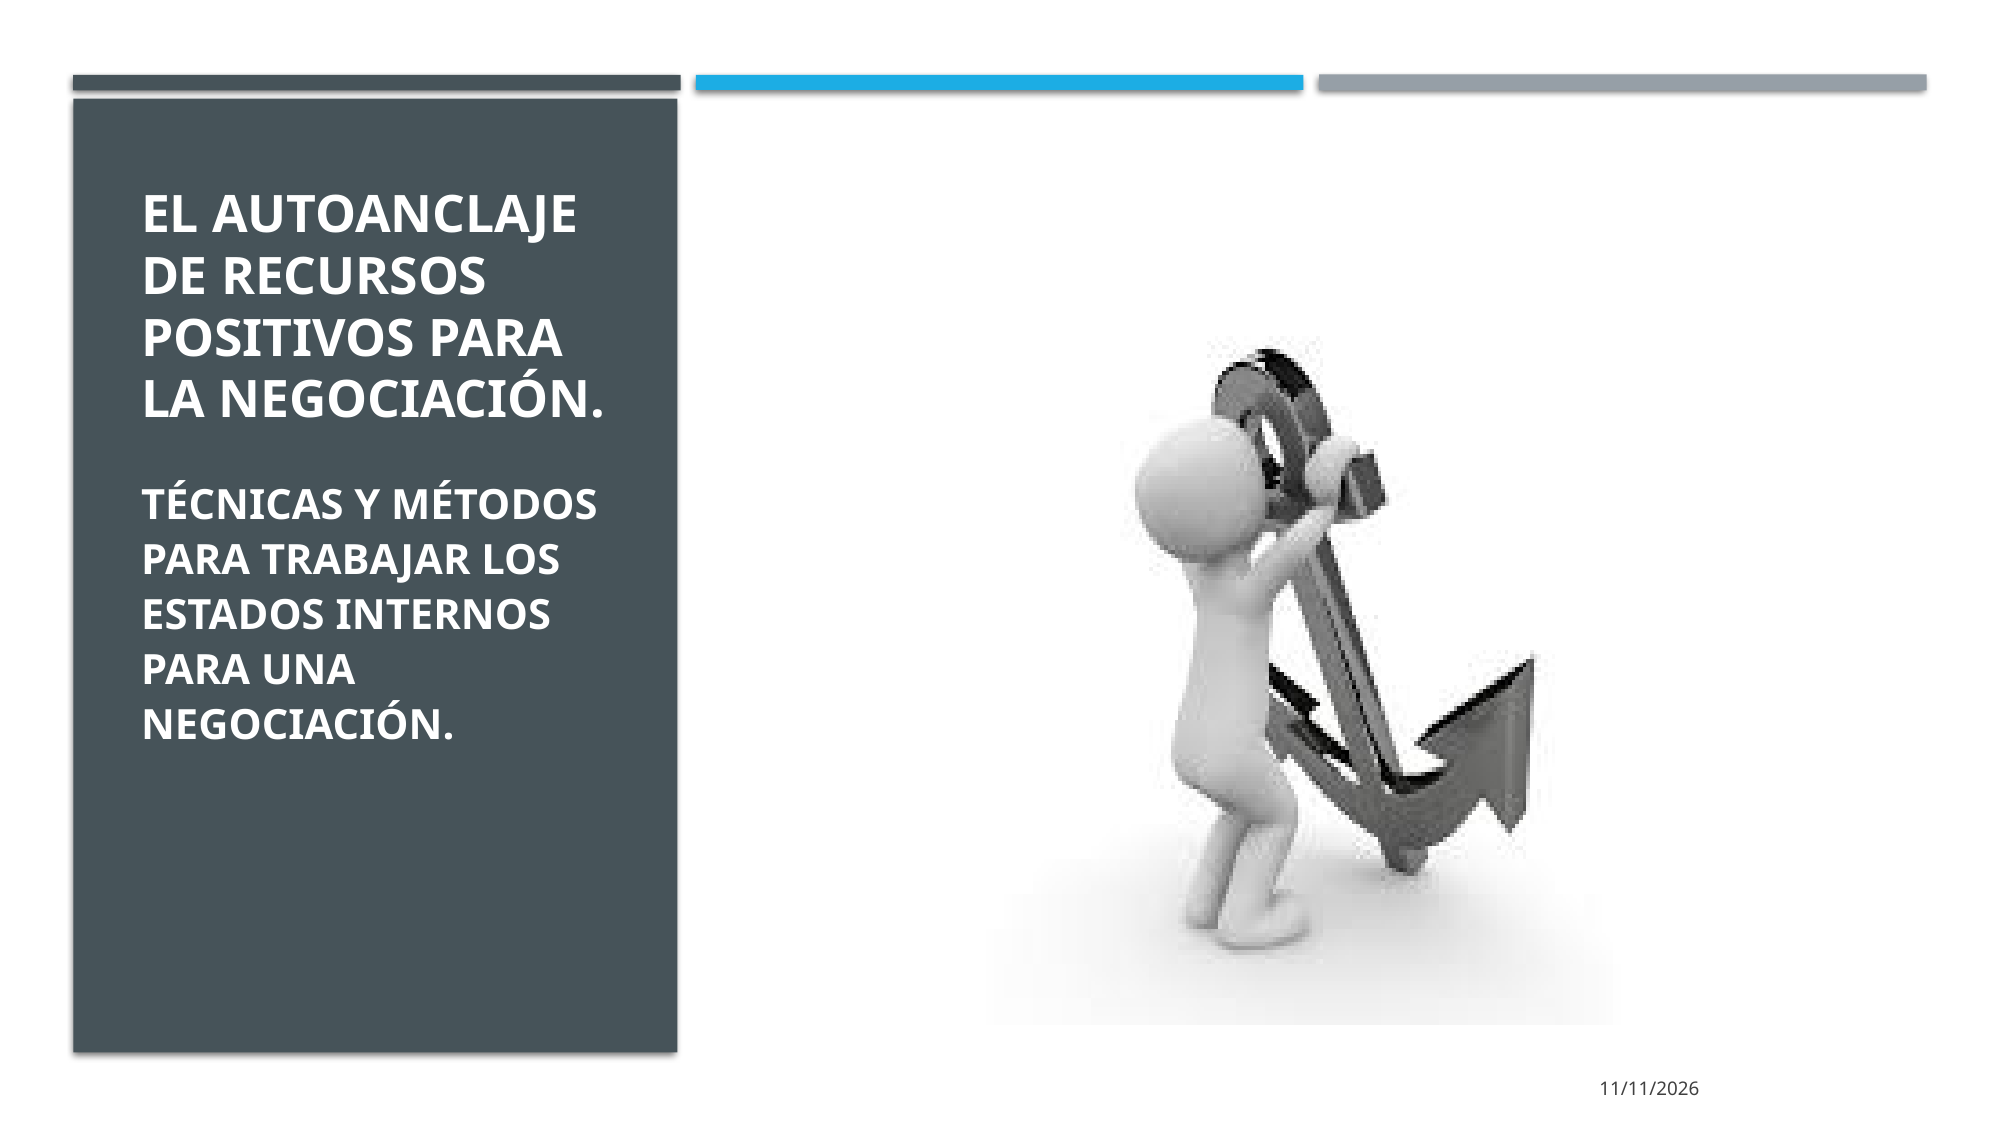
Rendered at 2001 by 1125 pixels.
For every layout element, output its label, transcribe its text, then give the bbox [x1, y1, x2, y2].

list TÉCNICAS Y MÉTODOS PARA TRABAJAR LOS ESTADOS INTERNOS PARA UNA NEGOCIACIÓN. [125, 465, 624, 958]
title EL AUTOANCLAJE DE RECURSOS POSITIVOS PARA LA NEGOCIACIÓN. [125, 153, 624, 436]
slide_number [1247, 1059, 1715, 1120]
picture [772, 267, 1825, 1026]
